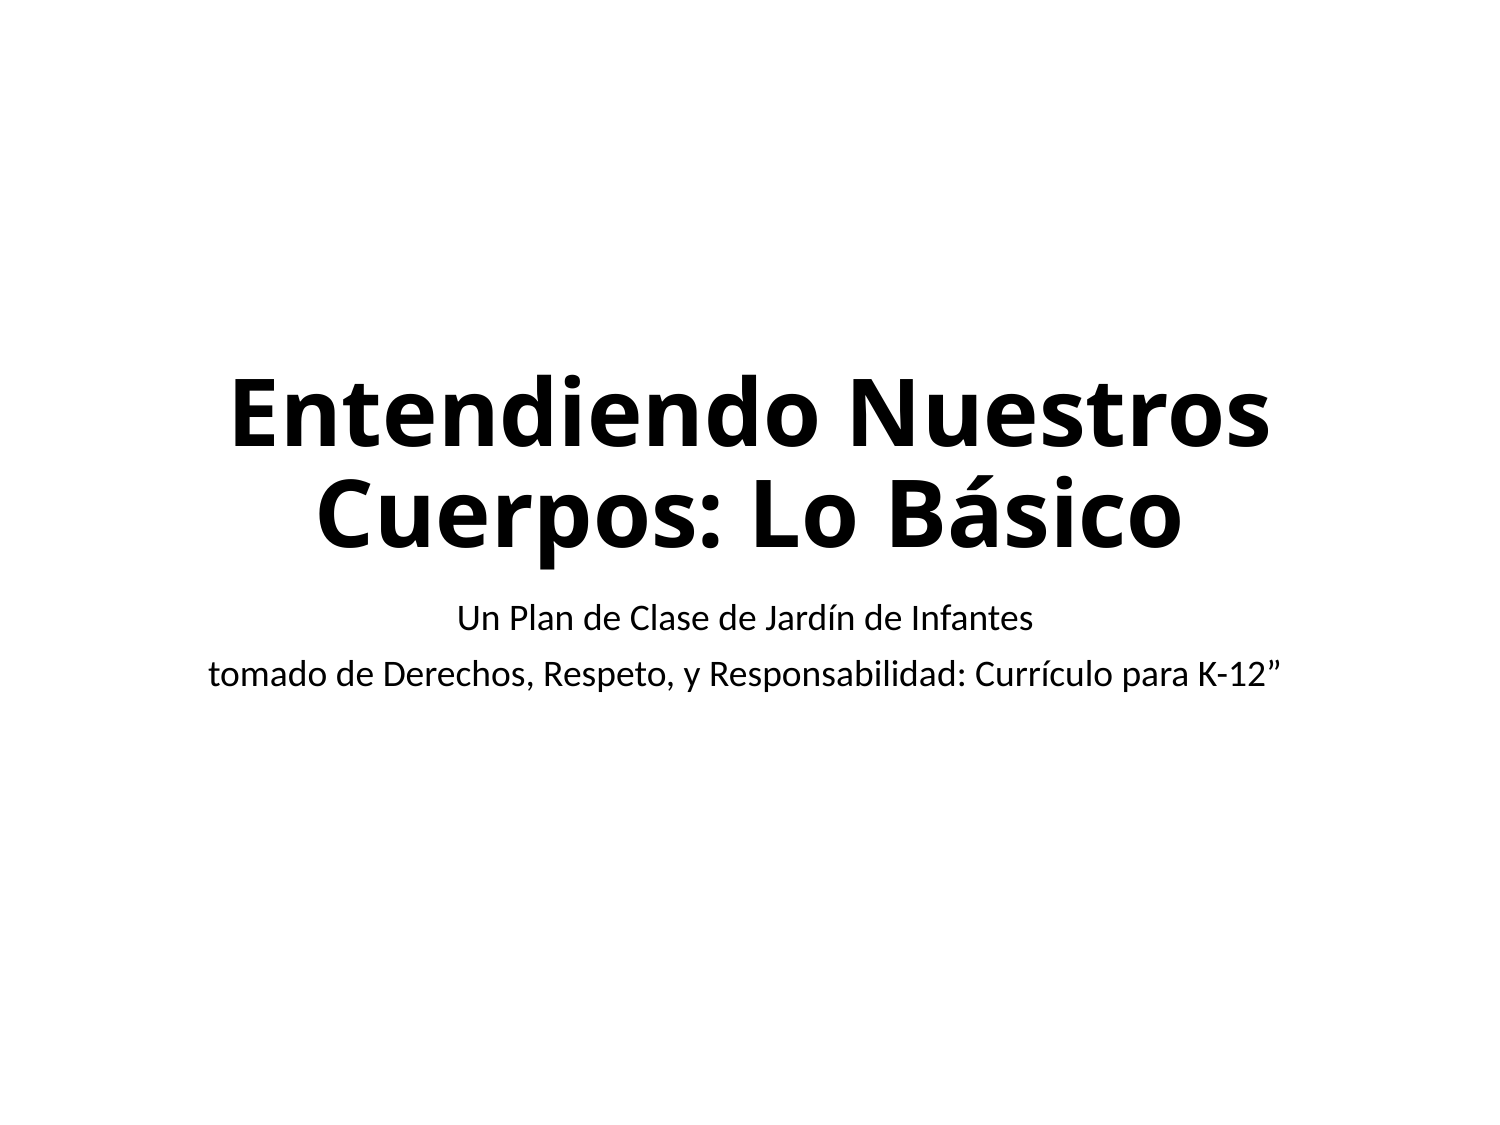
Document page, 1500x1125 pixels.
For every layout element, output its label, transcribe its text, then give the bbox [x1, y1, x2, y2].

subtitle Un Plan de Clase de Jardín de Infantes tomado de Derechos, Respeto, y Responsabilidad: Currículo para K-12” [187, 590, 1313, 863]
title Entendiendo Nuestros Cuerpos: Lo Básico [187, 184, 1313, 576]
